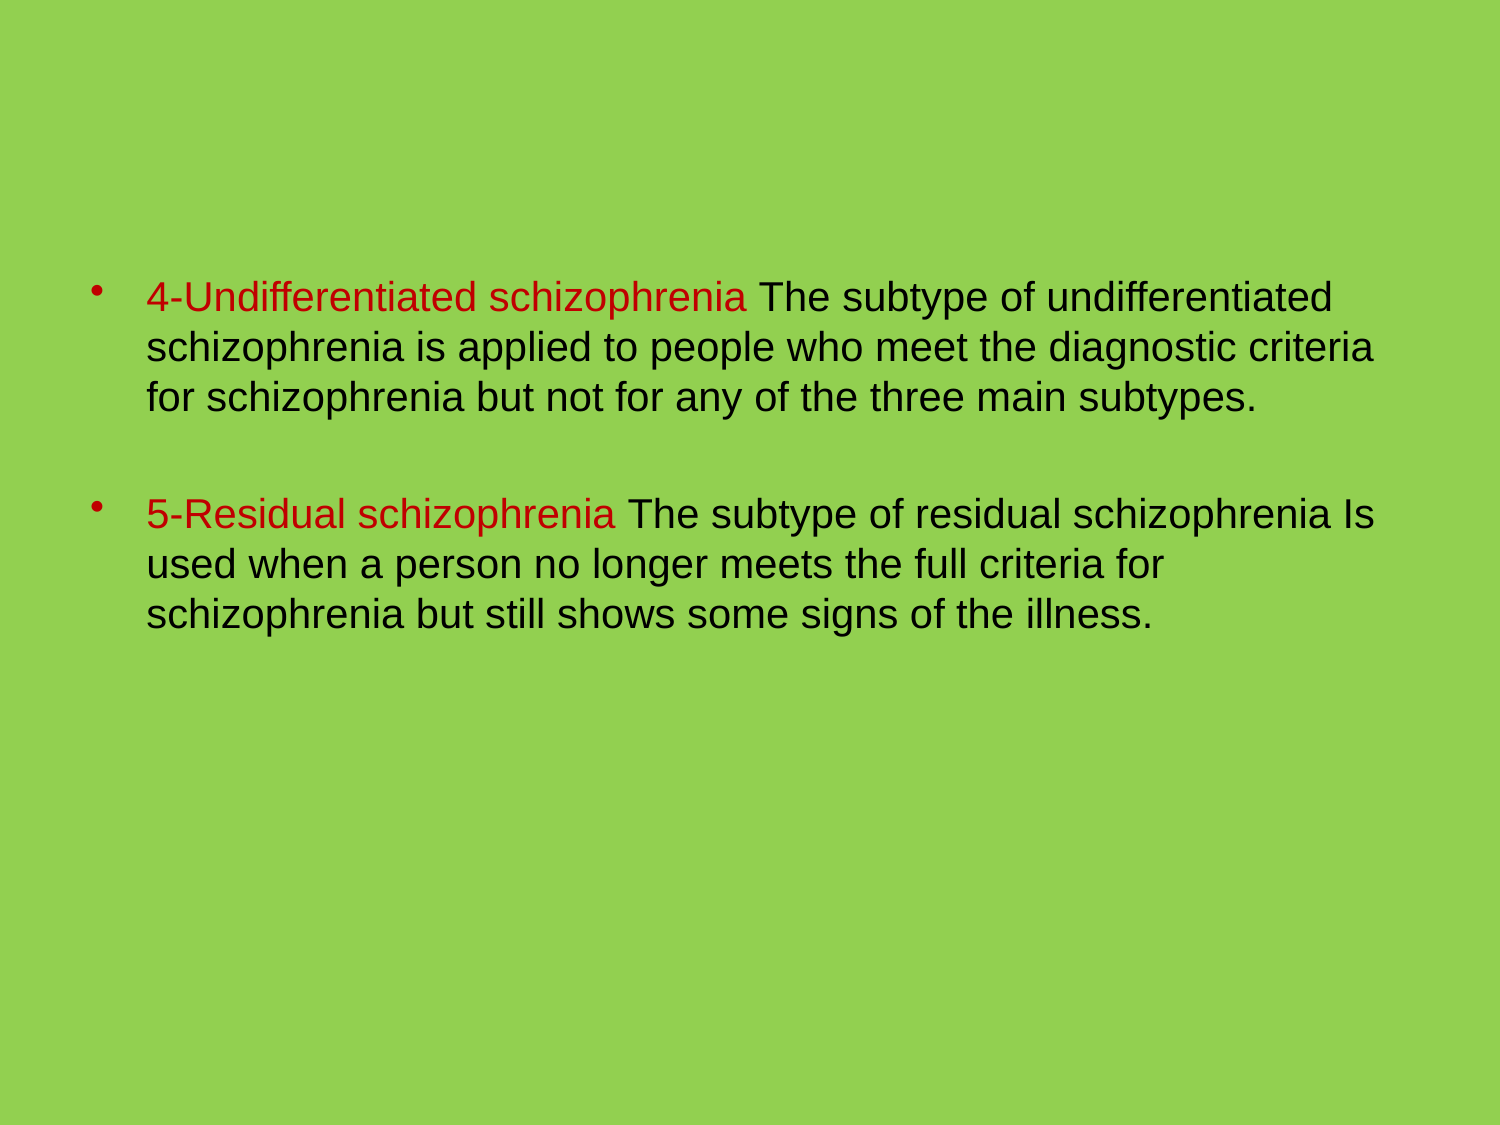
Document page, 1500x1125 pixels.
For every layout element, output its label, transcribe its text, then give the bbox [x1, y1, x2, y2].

list 4-Undifferentiated schizophrenia The subtype of undifferentiated schizophrenia is applied to people who meet the diagnostic criteria for schizophrenia but not for any of the three main subtypes. 5-Residual schizophrenia The subtype of residual schizophrenia Is used when a person no longer meets the full criteria for schizophrenia but still shows some signs of the illness. [75, 262, 1425, 1005]
